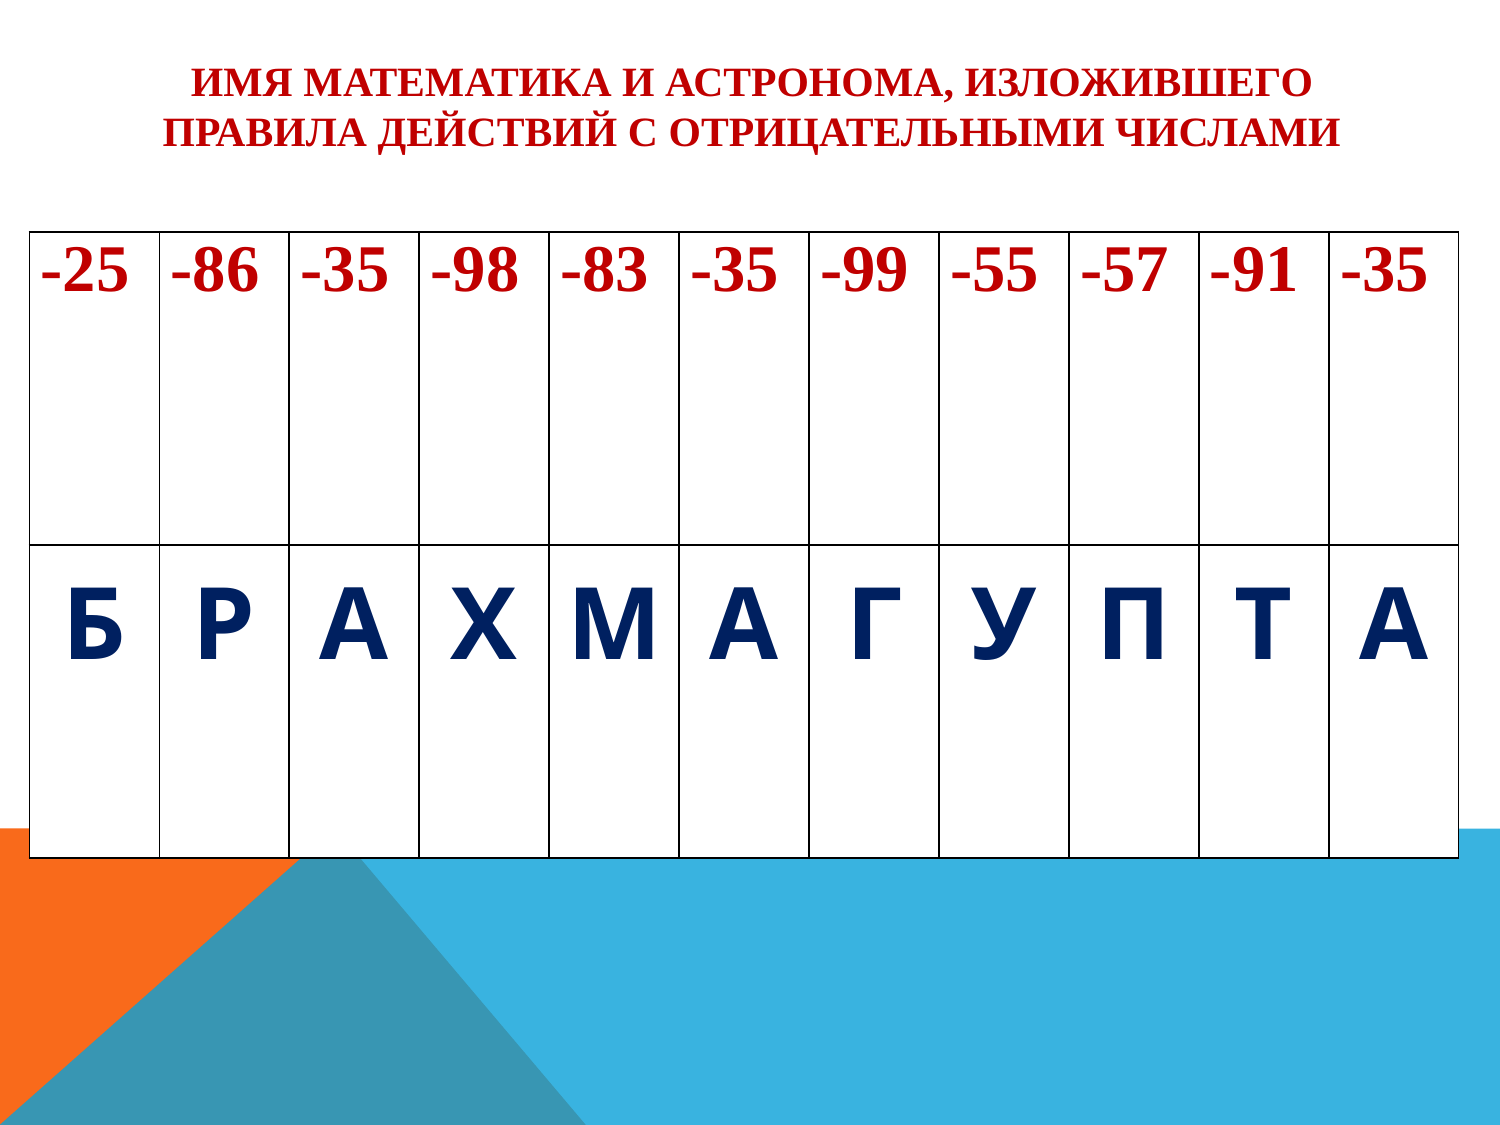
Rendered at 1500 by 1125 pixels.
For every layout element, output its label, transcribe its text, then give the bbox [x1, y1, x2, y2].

table_cell М [550, 546, 678, 857]
table_cell П [1070, 546, 1198, 857]
table_header -98 [420, 233, 548, 544]
table_header -25 [30, 233, 159, 544]
table_cell У [940, 546, 1068, 857]
table_cell А [290, 546, 418, 857]
table_header -35 [290, 233, 418, 544]
table_cell Г [810, 546, 938, 857]
table_header -86 [160, 233, 288, 544]
table_cell Х [420, 546, 548, 857]
table_header -99 [810, 233, 938, 544]
table_header -55 [940, 233, 1068, 544]
table_cell А [1330, 546, 1458, 857]
table_cell Р [160, 546, 288, 857]
table_header -35 [680, 233, 808, 544]
table_cell А [680, 546, 808, 857]
table_header -35 [1330, 233, 1458, 544]
table_cell Б [30, 546, 159, 857]
table_header -91 [1200, 233, 1328, 544]
table_header -57 [1070, 233, 1198, 544]
table_cell Т [1200, 546, 1328, 857]
table_header -83 [550, 233, 678, 544]
title имя математика и астронома, изложившего правила действий с отрицательными числами [135, 60, 1369, 150]
